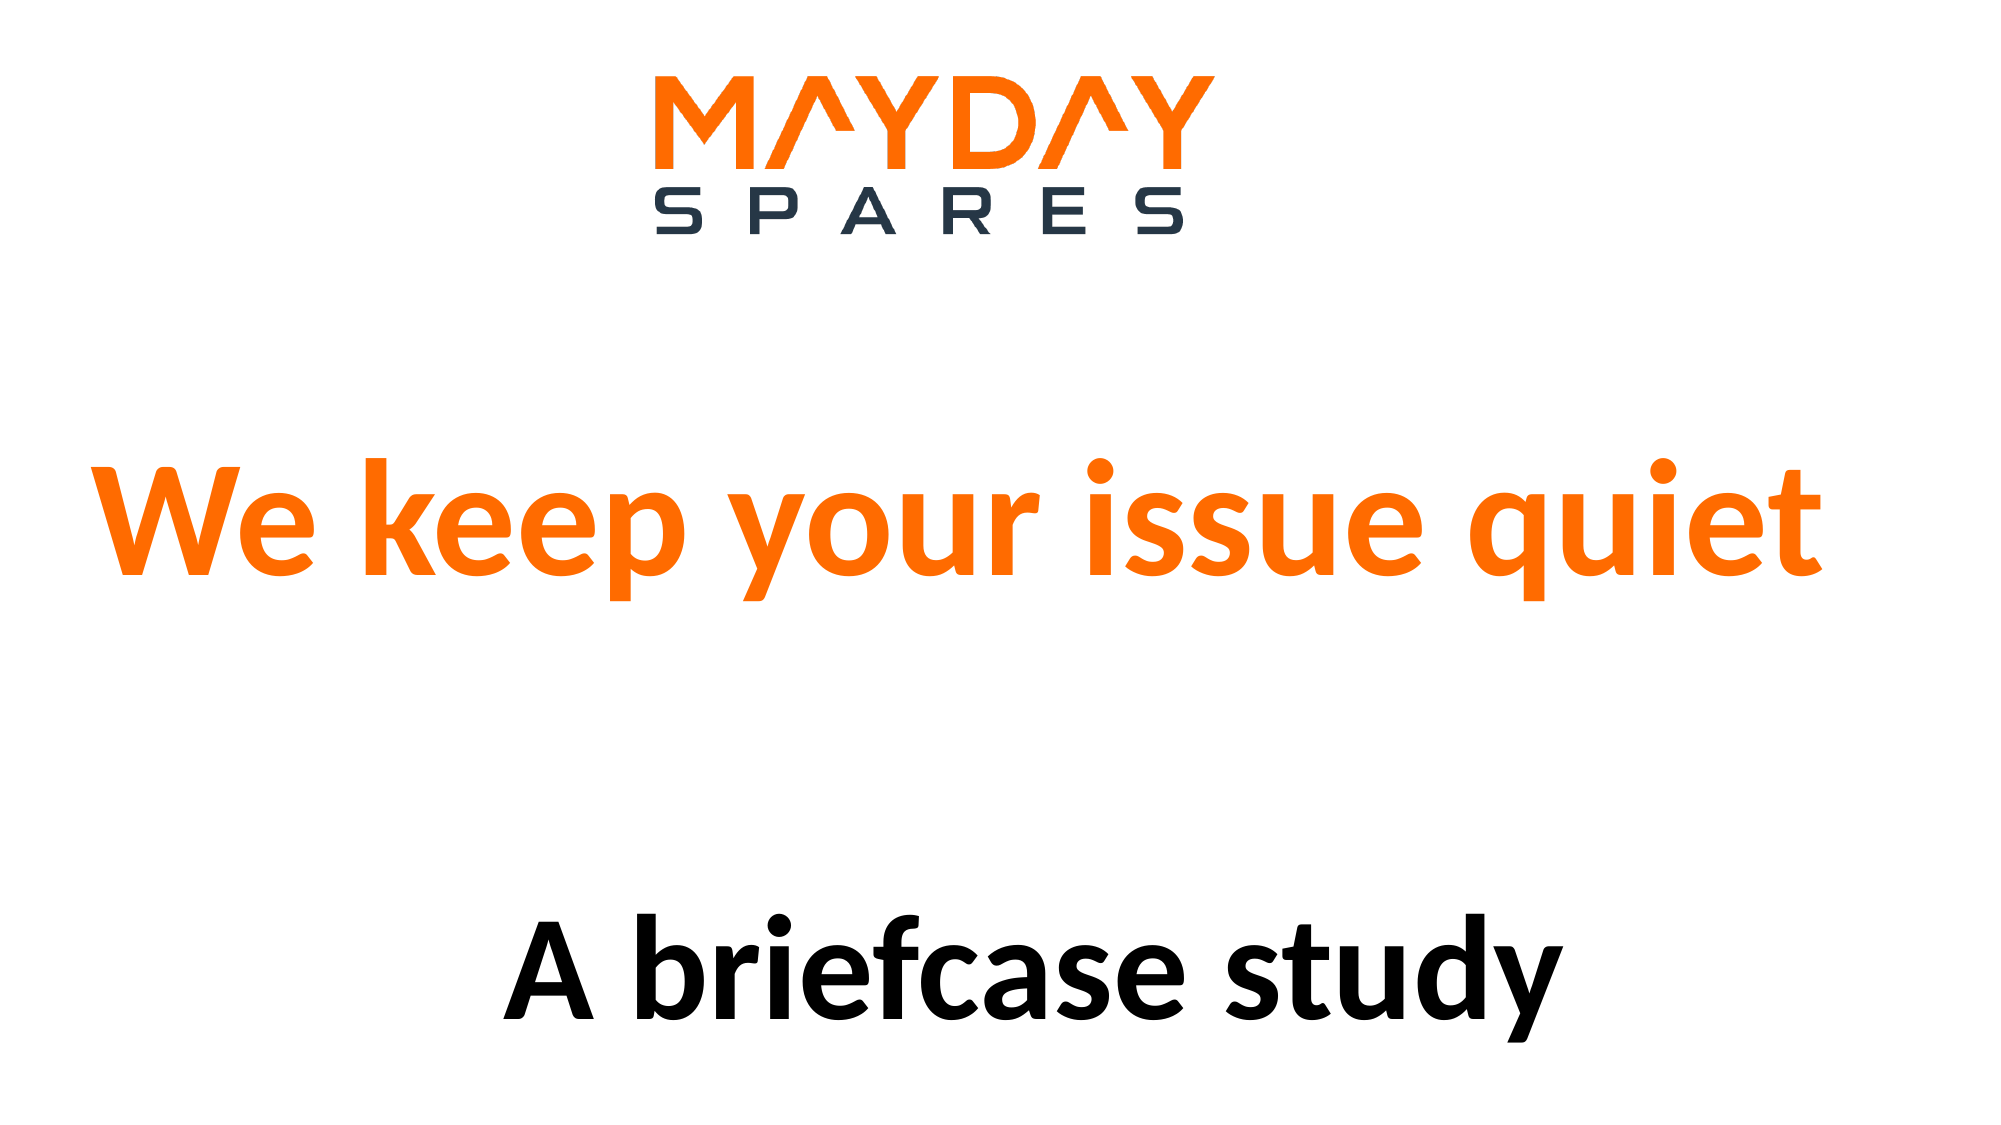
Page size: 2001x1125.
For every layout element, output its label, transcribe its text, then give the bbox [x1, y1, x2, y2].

picture [653, 74, 1215, 235]
text_box We keep your issue quiet [75, 401, 2000, 617]
text_box A briefcase study [488, 861, 1581, 1057]
